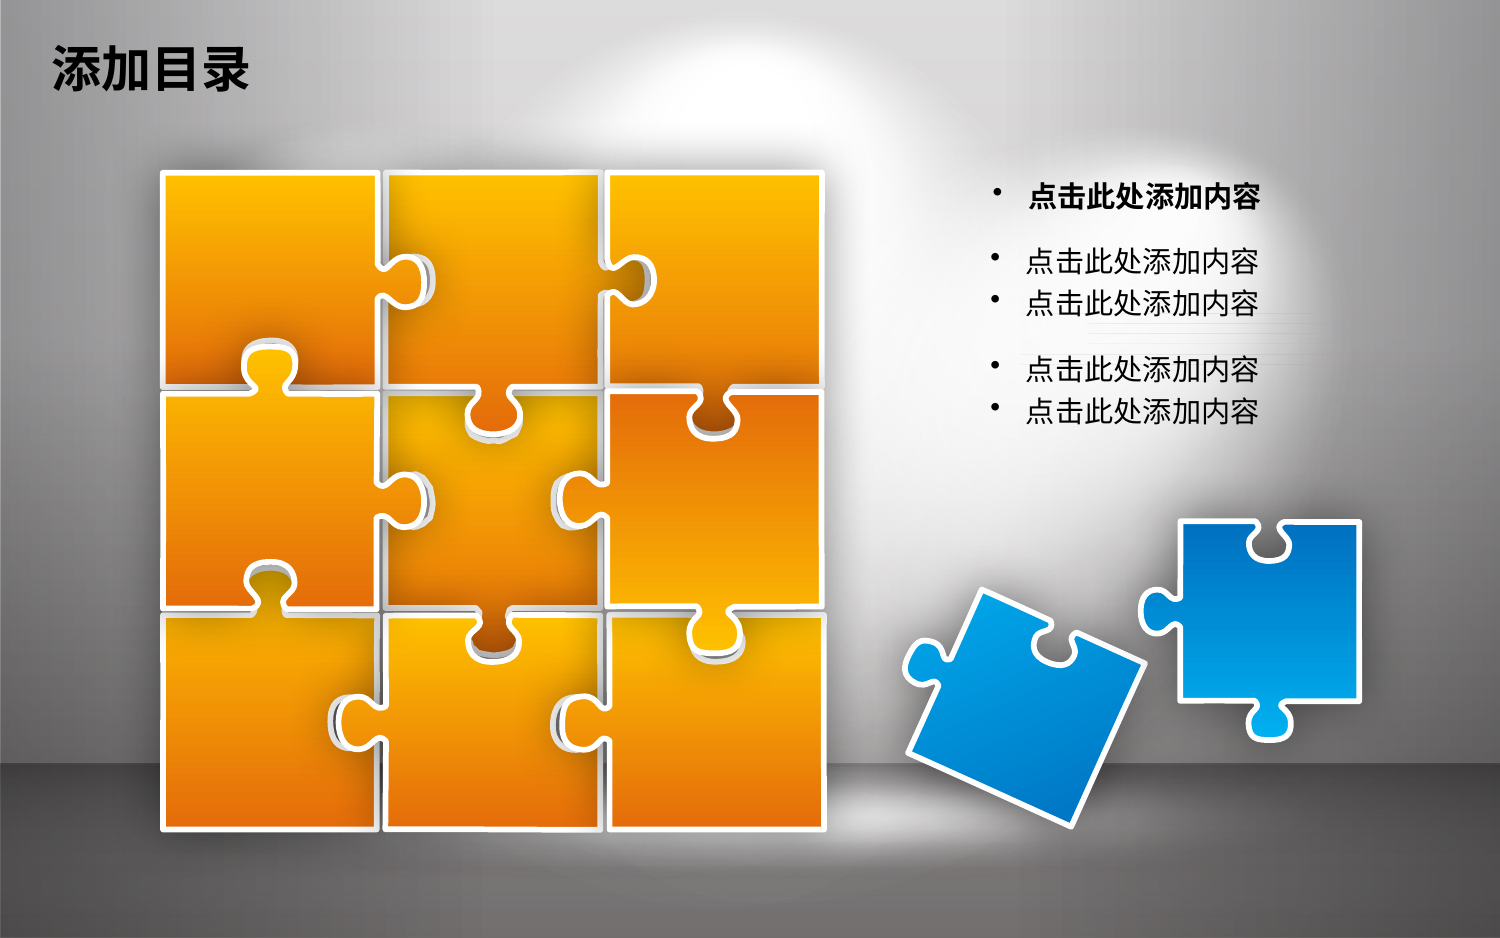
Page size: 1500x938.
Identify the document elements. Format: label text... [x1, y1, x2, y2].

text_box [902, 587, 1142, 829]
picture [0, 0, 1500, 938]
text_box 点击此处添加内容 点击此处添加内容 [963, 336, 1312, 436]
text_box 添加目录 [36, 29, 267, 105]
text_box 点击此处添加内容 点击此处添加内容 [963, 228, 1312, 328]
text_box [1138, 519, 1362, 743]
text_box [162, 171, 825, 831]
text_box 点击此处添加内容 [965, 163, 1314, 221]
